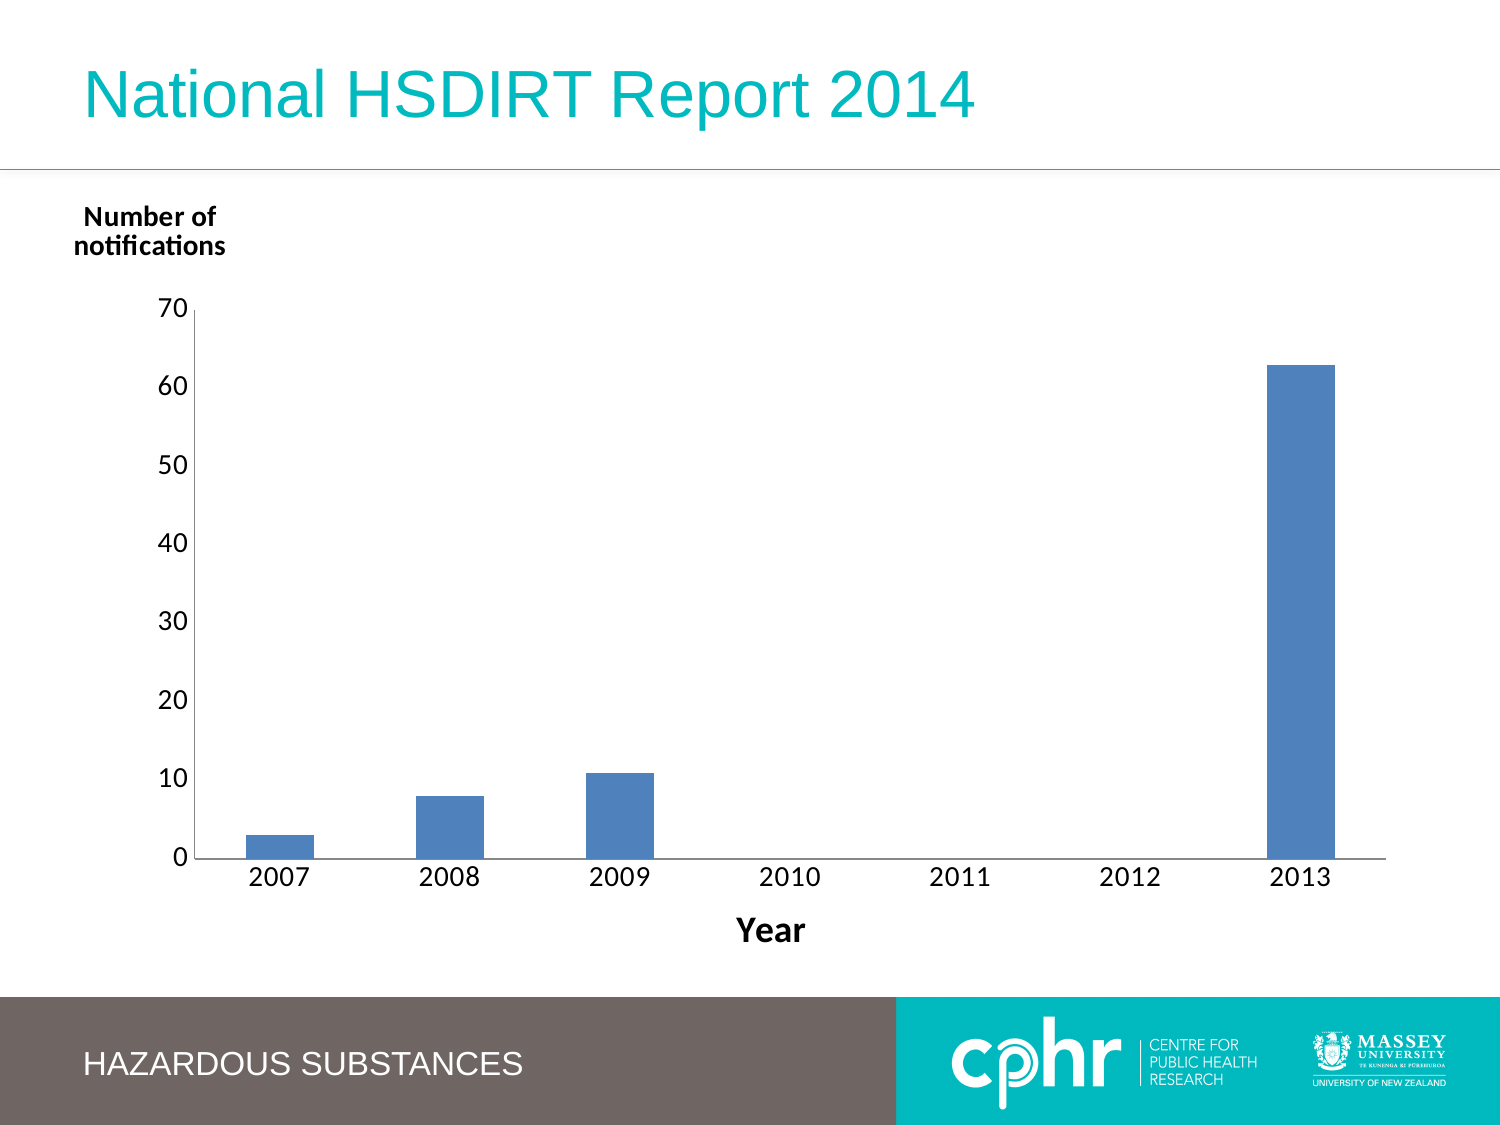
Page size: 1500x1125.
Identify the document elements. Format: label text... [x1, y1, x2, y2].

list Hazardous substances [68, 1035, 854, 1114]
picture [0, 997, 1500, 1125]
chart [68, 193, 1448, 964]
title National HSDIRT Report 2014 [68, 43, 1360, 162]
